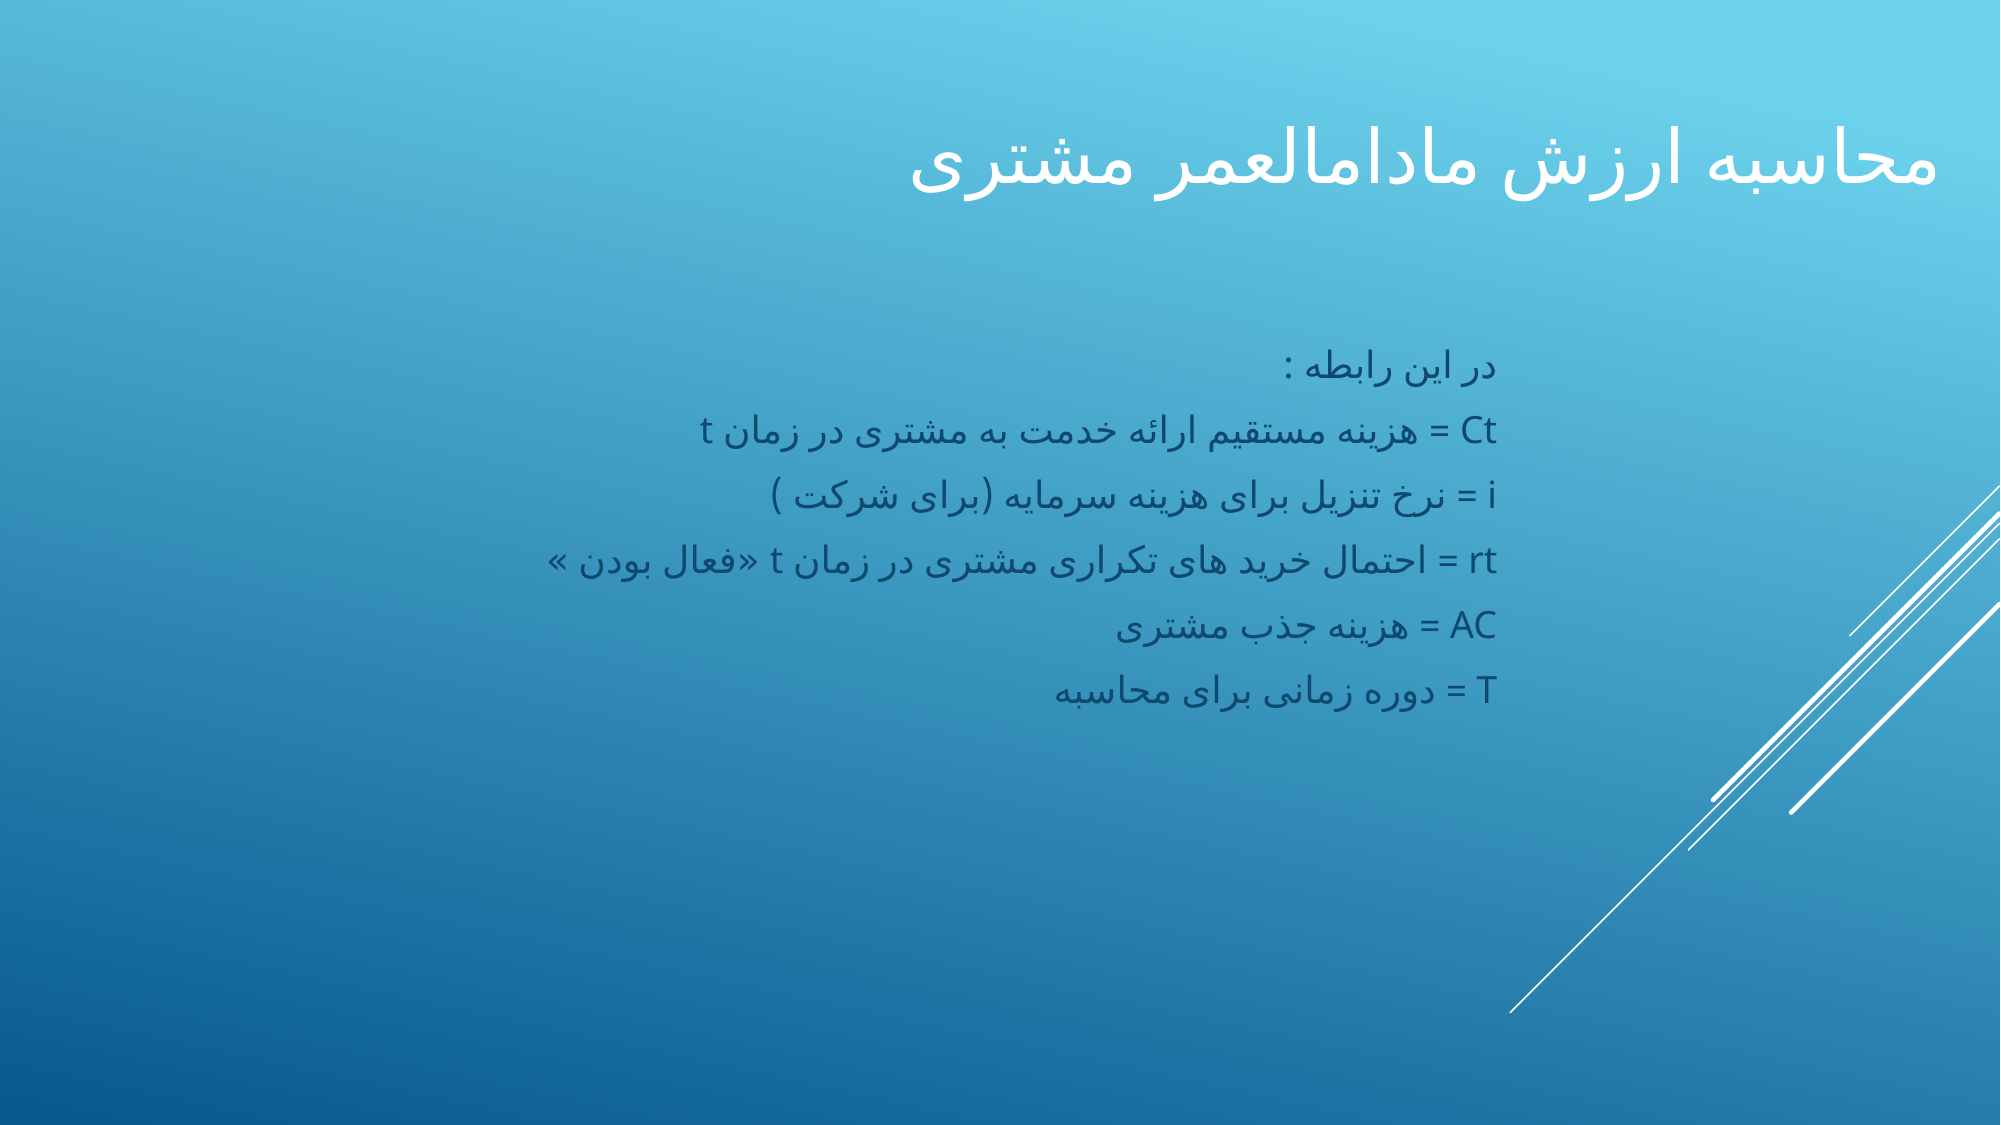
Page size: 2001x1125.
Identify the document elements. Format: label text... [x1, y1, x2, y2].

title محاسبه ارزش مادامالعمر مشتری [558, 82, 1958, 207]
